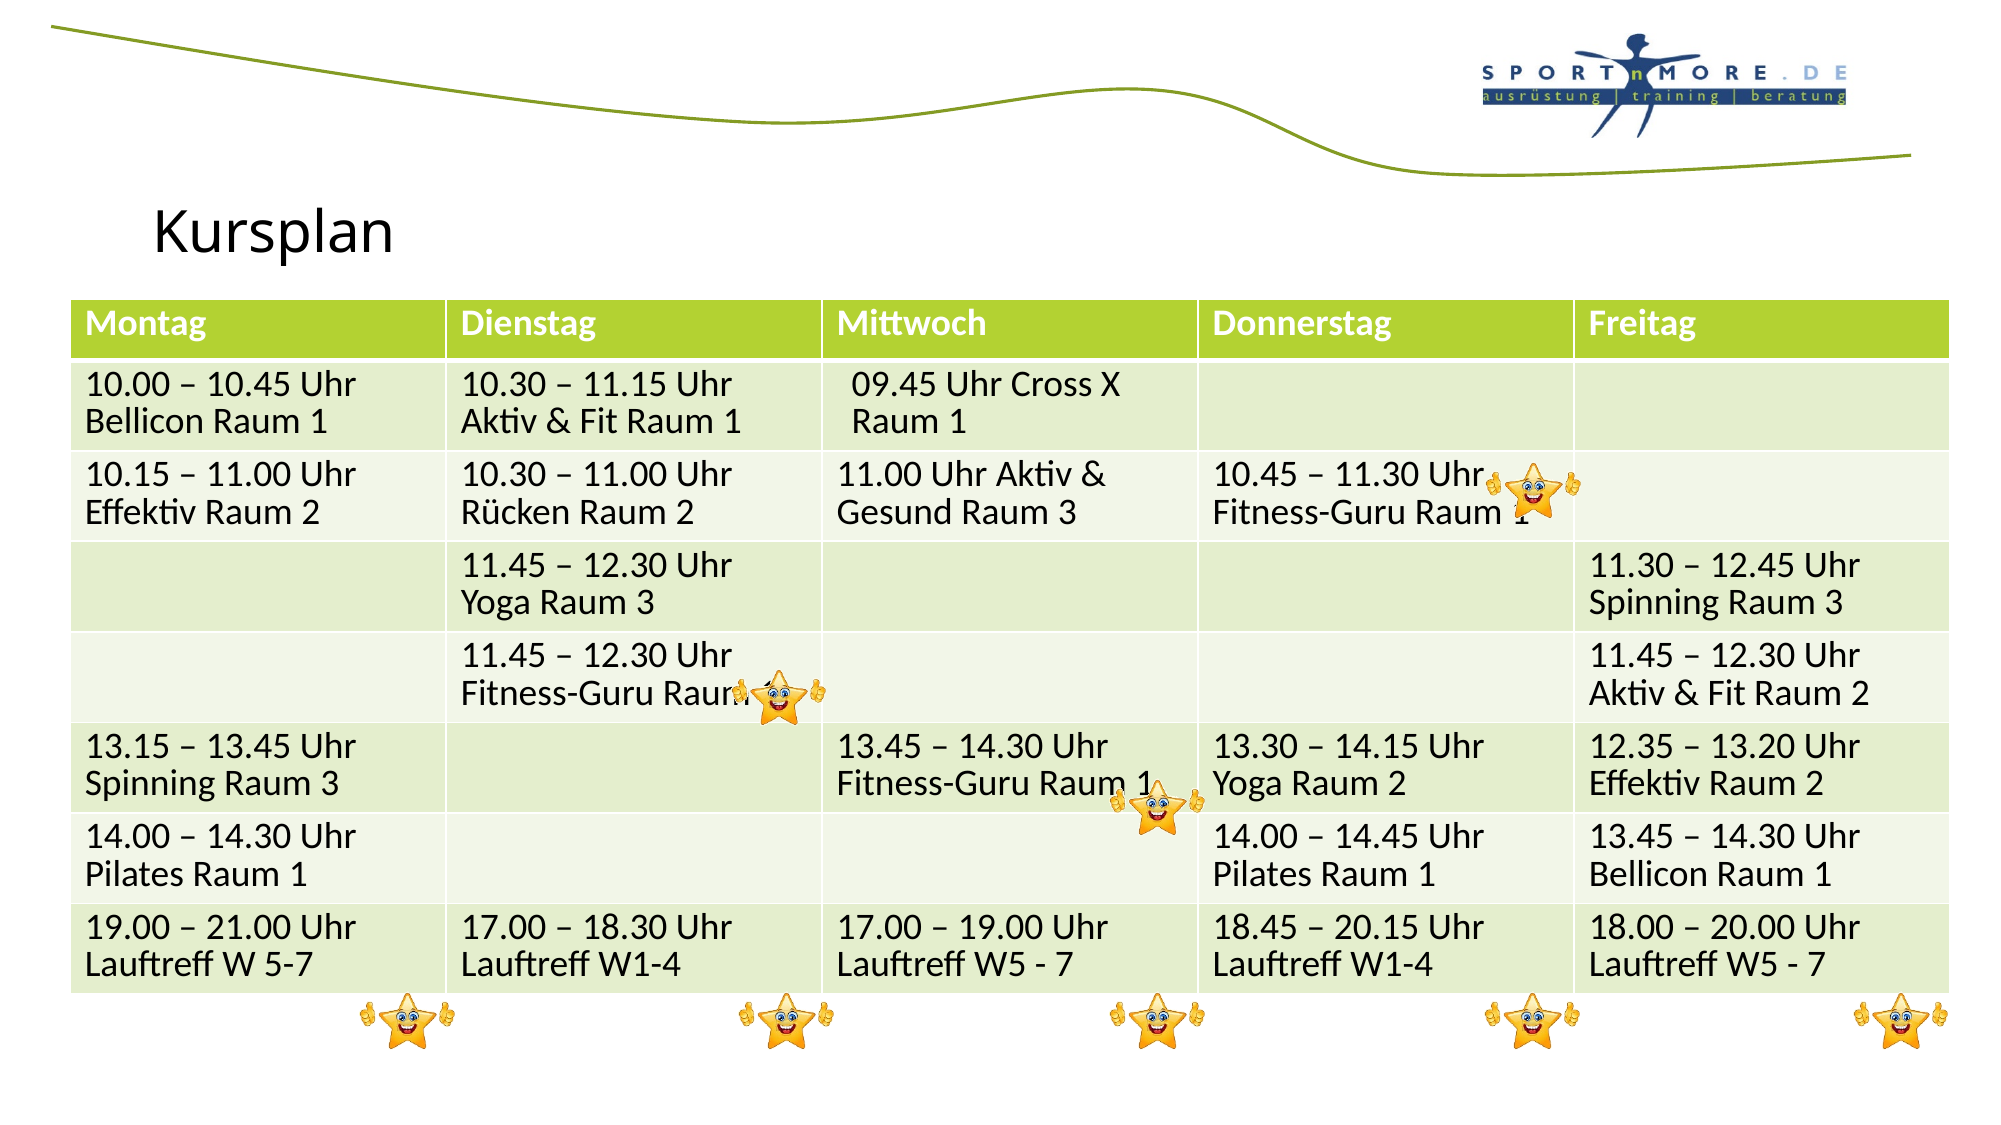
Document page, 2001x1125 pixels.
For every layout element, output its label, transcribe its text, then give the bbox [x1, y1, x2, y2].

picture [731, 666, 826, 729]
table_cell [1575, 452, 1949, 540]
table_cell [1575, 363, 1949, 450]
picture [738, 989, 834, 1052]
picture [1481, 33, 1863, 138]
table_cell 11.00 Uhr Aktiv & Gesund Raum 3 [823, 452, 1197, 540]
table_header Dienstag [447, 300, 821, 358]
table_cell 17.00 – 18.30 Uhr Lauftreff W1-4 [447, 904, 821, 993]
table_cell [71, 542, 445, 631]
table_cell 14.00 – 14.45 Uhr Pilates Raum 1 [1199, 814, 1573, 903]
table_cell 11.30 – 12.45 Uhr Spinning Raum 3 [1575, 542, 1949, 631]
table_cell [1199, 633, 1573, 722]
table_header Montag [71, 300, 445, 358]
table_cell 11.45 – 12.30 Uhr Aktiv & Fit Raum 2 [1575, 633, 1949, 722]
table_cell 14.00 – 14.30 Uhr Pilates Raum 1 [71, 814, 445, 903]
title Kursplan [137, 188, 1863, 278]
table_cell 10.15 – 11.00 Uhr Effektiv Raum 2 [71, 452, 445, 540]
table_cell 13.30 – 14.15 Uhr Yoga Raum 2 [1199, 723, 1573, 812]
table_cell 10.00 – 10.45 Uhr Bellicon Raum 1 [71, 363, 445, 450]
table_cell 10.30 – 11.00 Uhr Rücken Raum 2 [447, 452, 821, 540]
table_cell [71, 633, 445, 722]
picture [1853, 989, 1948, 1052]
table_cell 13.15 – 13.45 Uhr Spinning Raum 3 [71, 723, 445, 812]
table_cell 13.45 – 14.30 Uhr Fitness-Guru Raum 1 [823, 723, 1197, 812]
table_header Donnerstag [1199, 300, 1573, 358]
table_cell 12.35 – 13.20 Uhr Effektiv Raum 2 [1575, 723, 1949, 812]
table_cell [447, 723, 821, 812]
table_cell 11.45 – 12.30 Uhr Fitness-Guru Raum 1 [447, 633, 821, 722]
table_cell [447, 814, 821, 903]
picture [1485, 459, 1581, 521]
picture [1109, 989, 1205, 1052]
table_cell 18.45 – 20.15 Uhr Lauftreff W1-4 [1199, 904, 1573, 993]
table_header Freitag [1575, 300, 1949, 358]
table_cell 19.00 – 21.00 Uhr Lauftreff W 5-7 [71, 904, 445, 993]
table_cell [823, 542, 1197, 631]
picture [1109, 776, 1205, 838]
table_cell [1199, 363, 1573, 450]
table_cell 18.00 – 20.00 Uhr Lauftreff W5 - 7 [1575, 904, 1949, 993]
picture [359, 989, 455, 1052]
picture [1484, 989, 1580, 1052]
table_cell [823, 633, 1197, 722]
table_cell 17.00 – 19.00 Uhr Lauftreff W5 - 7 [823, 904, 1197, 993]
table_cell [1199, 542, 1573, 631]
table_cell 10.45 – 11.30 Uhr Fitness-Guru Raum 1 [1199, 452, 1573, 540]
table_cell 11.45 – 12.30 Uhr Yoga Raum 3 [447, 542, 821, 631]
table_cell 09.45 Uhr Cross X Raum 1 [823, 363, 1197, 450]
table_cell 13.45 – 14.30 Uhr Bellicon Raum 1 [1575, 814, 1949, 903]
table_cell [823, 814, 1197, 903]
table_header Mittwoch [823, 300, 1197, 358]
table_cell 10.30 – 11.15 Uhr Aktiv & Fit Raum 1 [447, 363, 821, 450]
